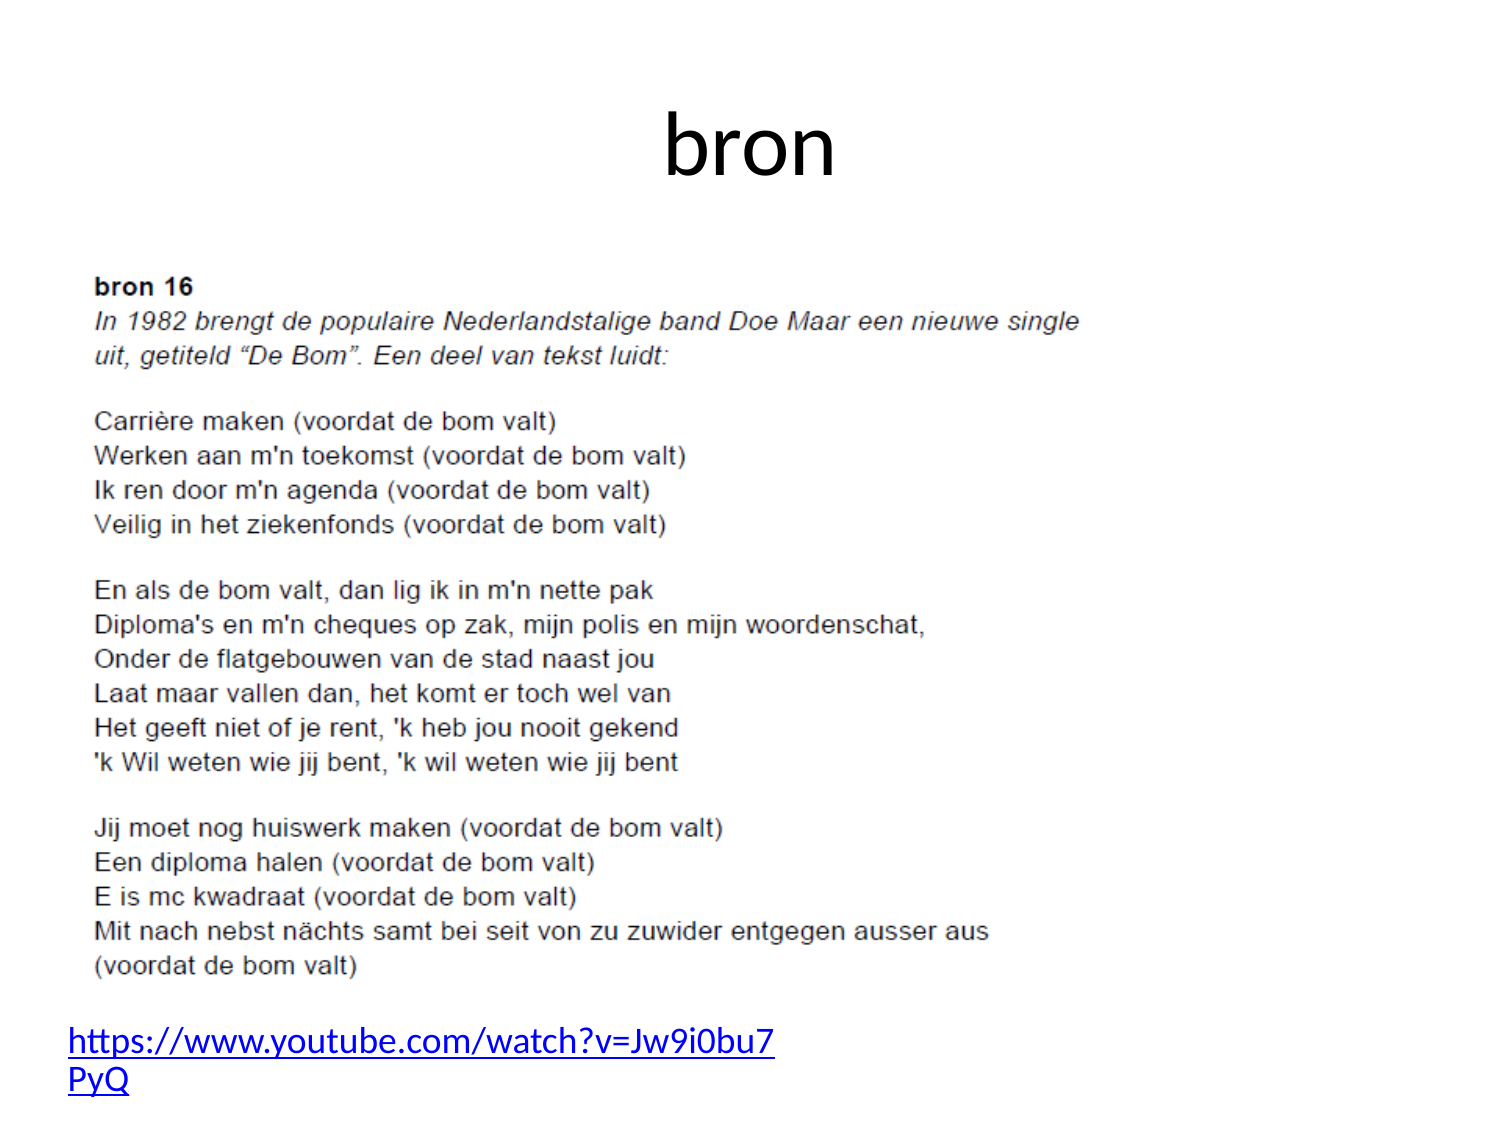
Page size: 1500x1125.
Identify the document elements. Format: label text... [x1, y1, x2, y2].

title bron [75, 45, 1425, 233]
picture [74, 253, 1092, 1006]
text_box https://www.youtube.com/watch?v=Jw9i0bu7PyQ [53, 1009, 803, 1069]
